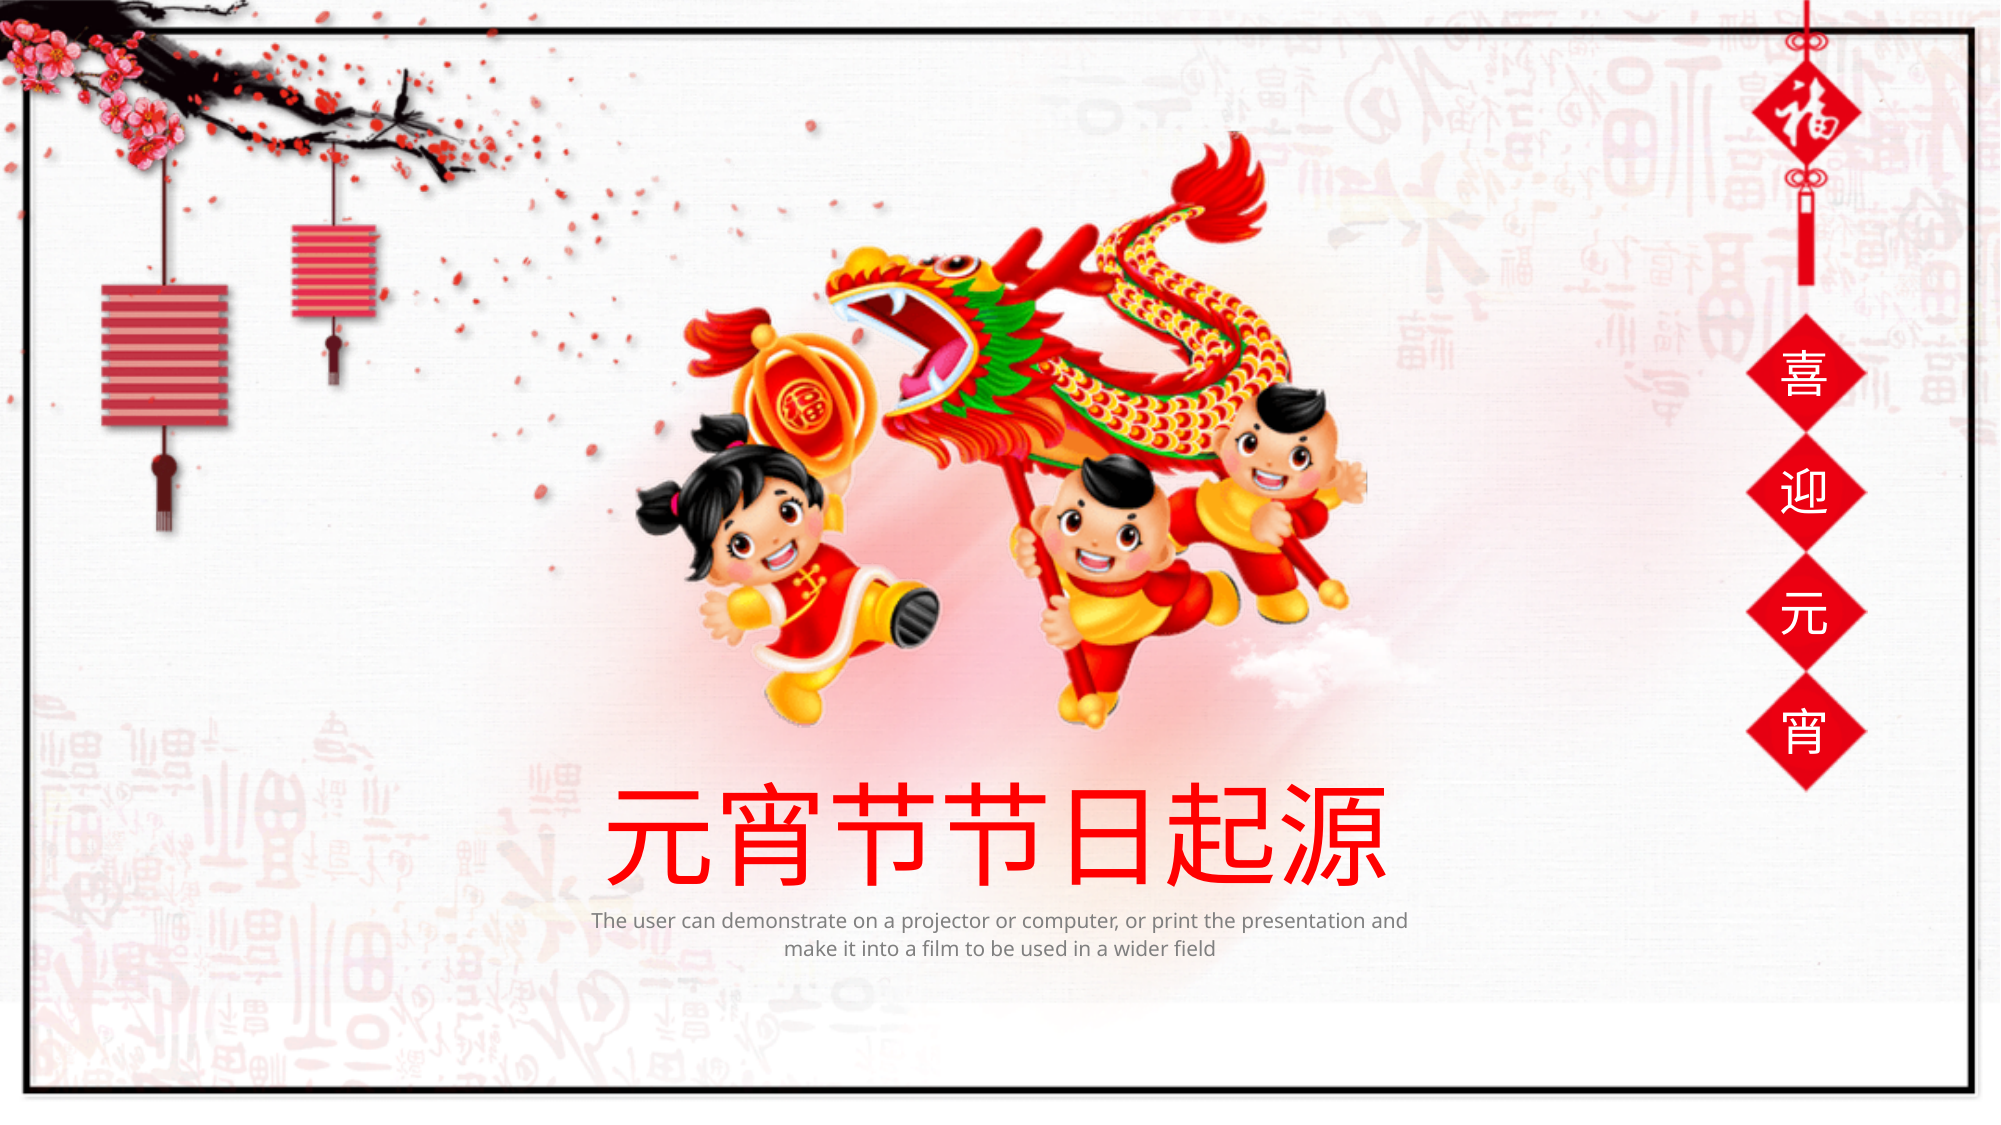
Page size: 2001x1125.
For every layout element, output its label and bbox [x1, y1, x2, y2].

text_box [1745, 0, 1868, 793]
picture [0, 0, 2000, 1125]
text_box [566, 757, 1434, 970]
